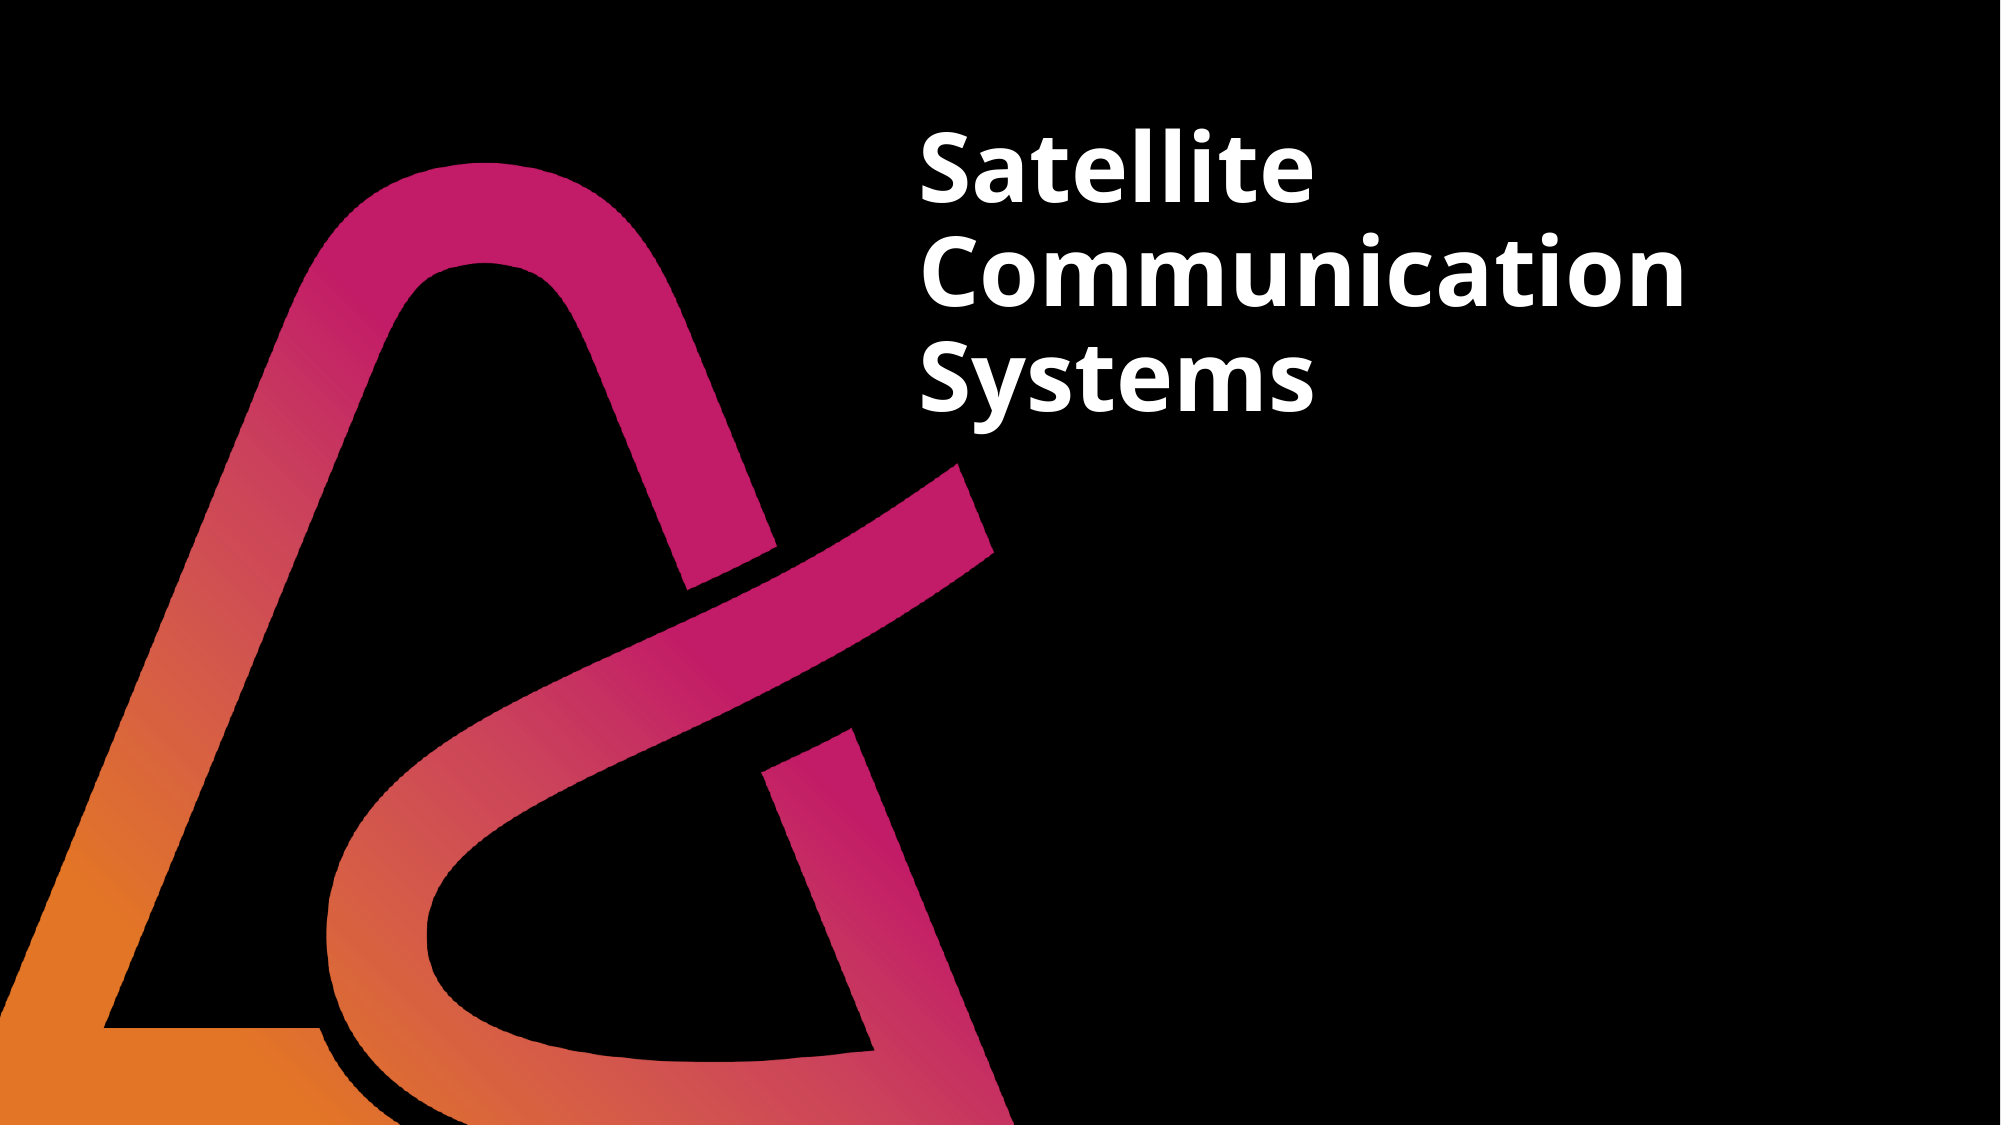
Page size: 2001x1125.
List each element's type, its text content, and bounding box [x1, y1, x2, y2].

title Satellite Communication Systems [903, 110, 1870, 441]
picture [0, 143, 1015, 1125]
